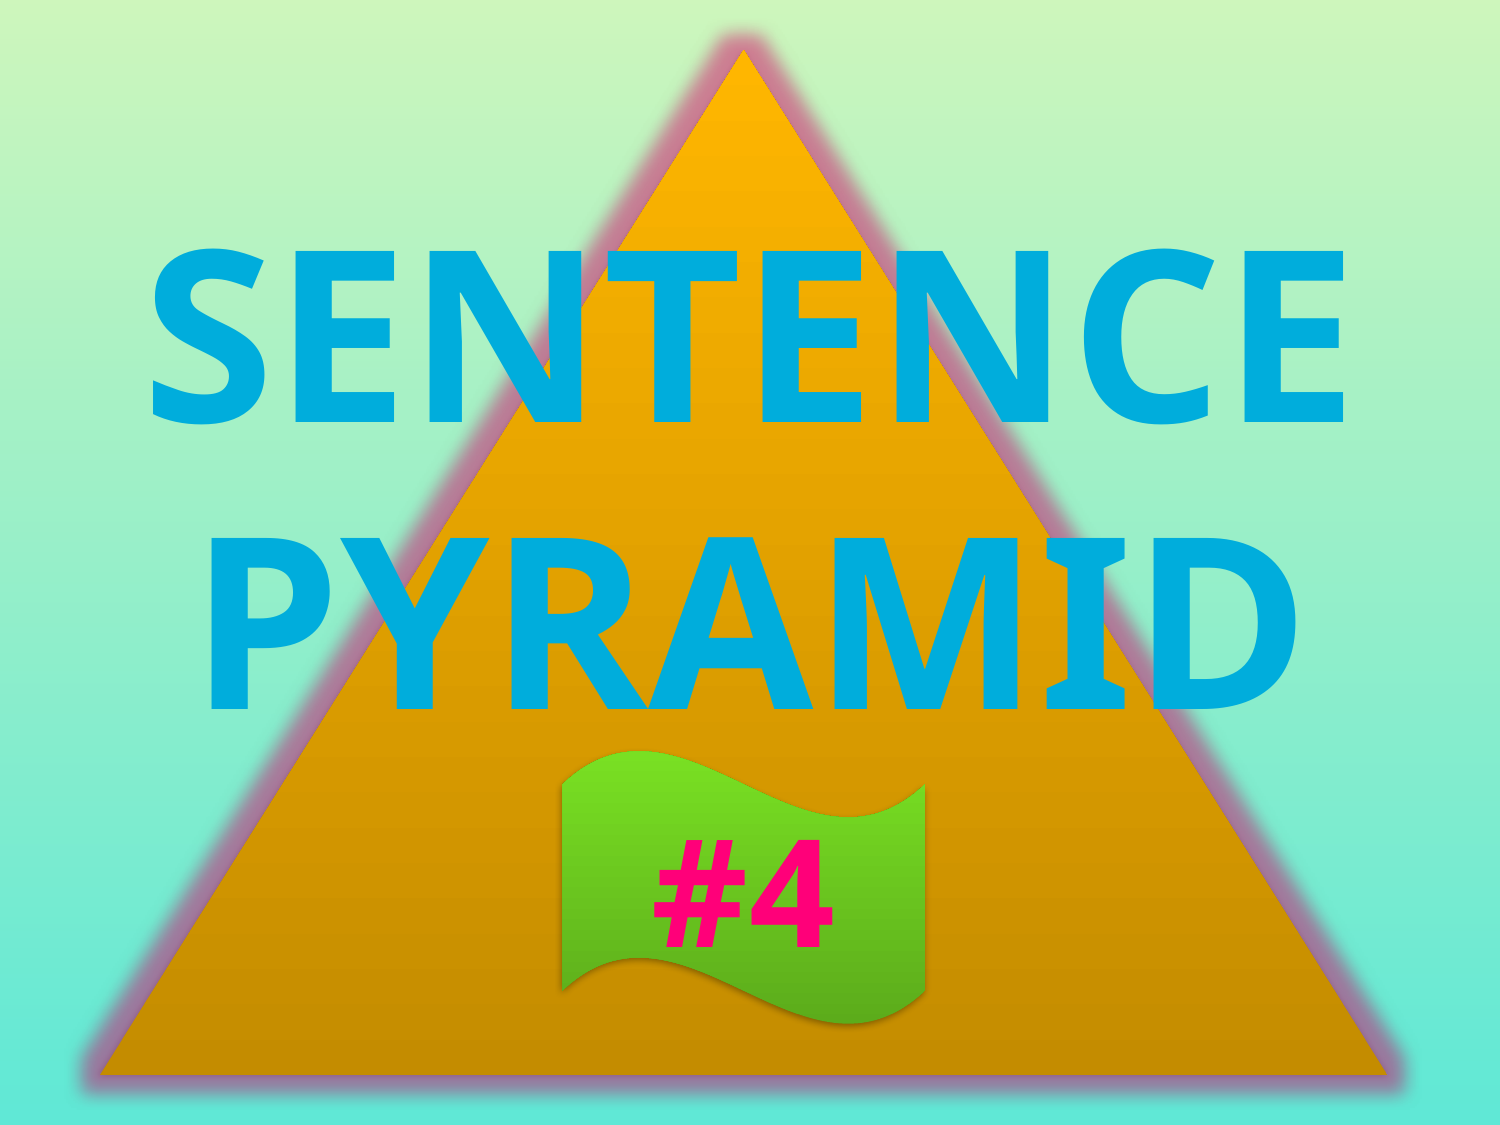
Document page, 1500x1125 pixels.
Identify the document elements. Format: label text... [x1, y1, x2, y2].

text_box [555, 50, 932, 349]
text_box #4 [562, 751, 925, 1024]
title Sentence Pyramid [112, 349, 1388, 591]
text_box [99, 591, 1388, 1076]
